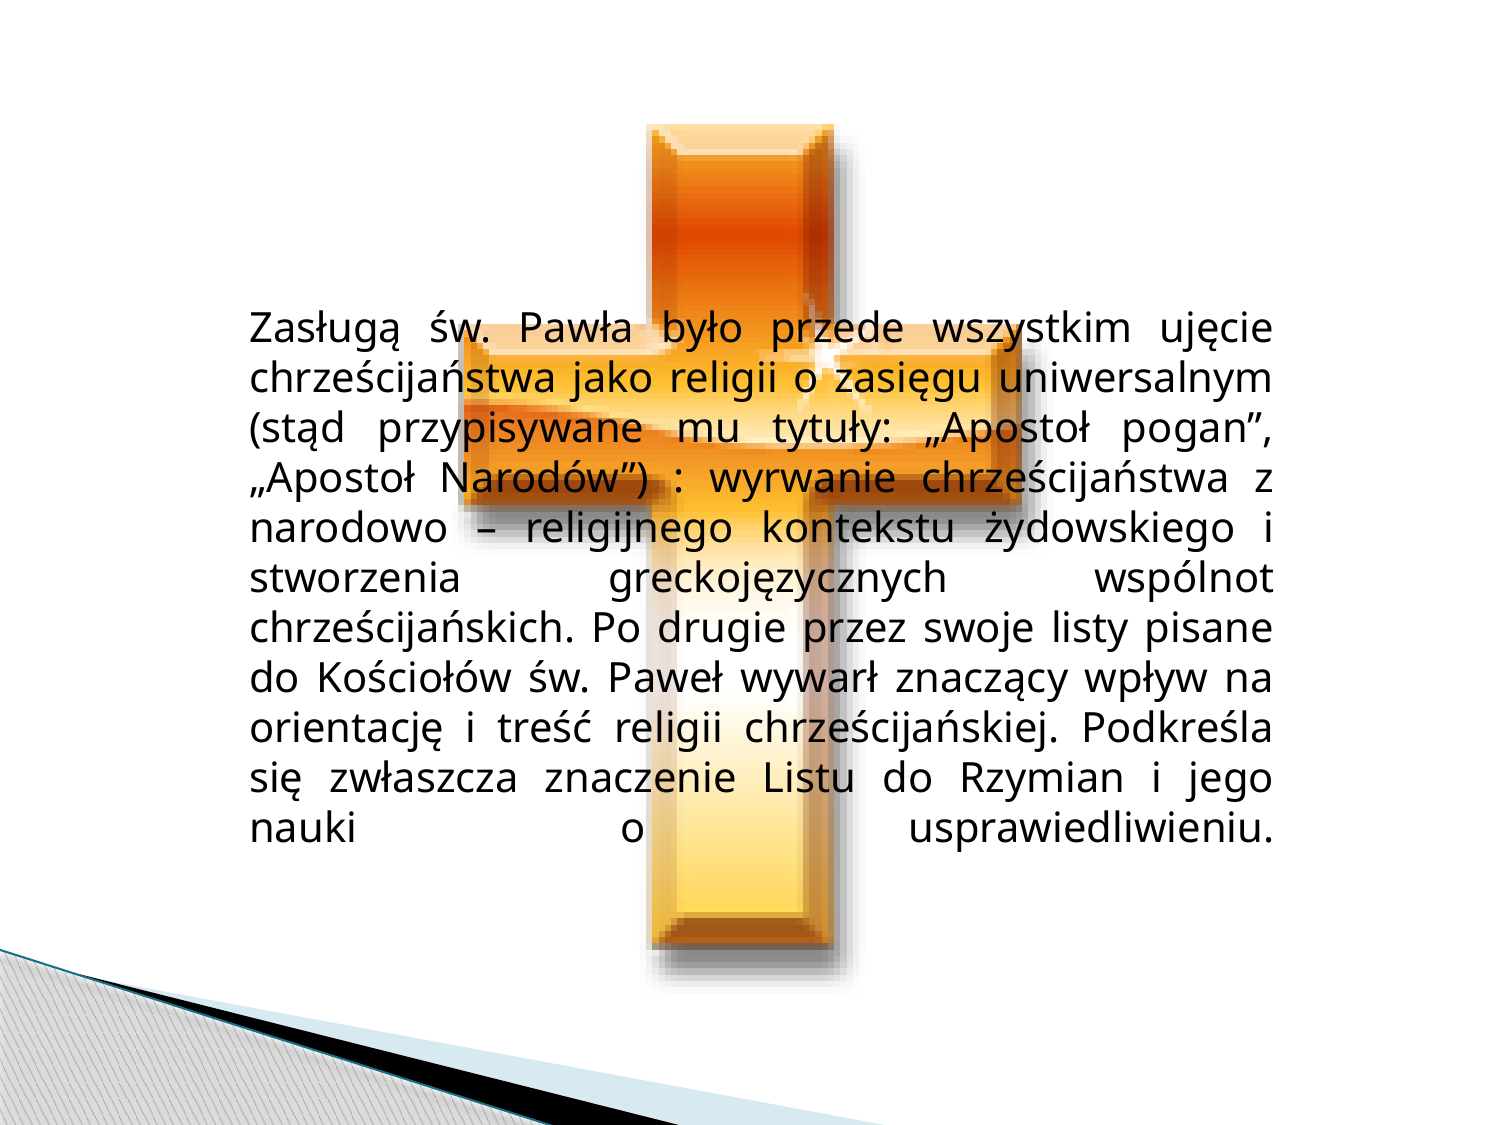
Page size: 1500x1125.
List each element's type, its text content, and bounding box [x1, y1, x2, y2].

picture [421, 93, 1079, 994]
text_box Zasługą św. Pawła było przede wszystkim ujęcie chrześcijaństwa jako religii o zasięgu uniwersalnym (stąd przypisywane mu tytuły: „Apostoł pogan”, „Apostoł Narodów”) : wyrwanie chrześcijaństwa z narodowo – religijnego kontekstu żydowskiego i stworzenia greckojęzycznych wspólnot chrześcijańskich. Po drugie przez swoje listy pisane do Kościołów św. Paweł wywarł znaczący wpływ na orientację i treść religii chrześcijańskiej. Podkreśla się zwłaszcza znaczenie Listu do Rzymian i jego nauki o usprawiedliwieniu. [234, 292, 415, 903]
text_box Zasługą św. Pawła było przede wszystkim ujęcie chrześcijaństwa jako religii o zasięgu uniwersalnym (stąd przypisywane mu tytuły: „Apostoł pogan”, „Apostoł Narodów”) : wyrwanie chrześcijaństwa z narodowo – religijnego kontekstu żydowskiego i stworzenia greckojęzycznych wspólnot chrześcijańskich. Po drugie przez swoje listy pisane do Kościołów św. Paweł wywarł znaczący wpływ na orientację i treść religii chrześcijańskiej. Podkreśla się zwłaszcza znaczenie Listu do Rzymian i jego nauki o usprawiedliwieniu. [1084, 292, 1289, 903]
